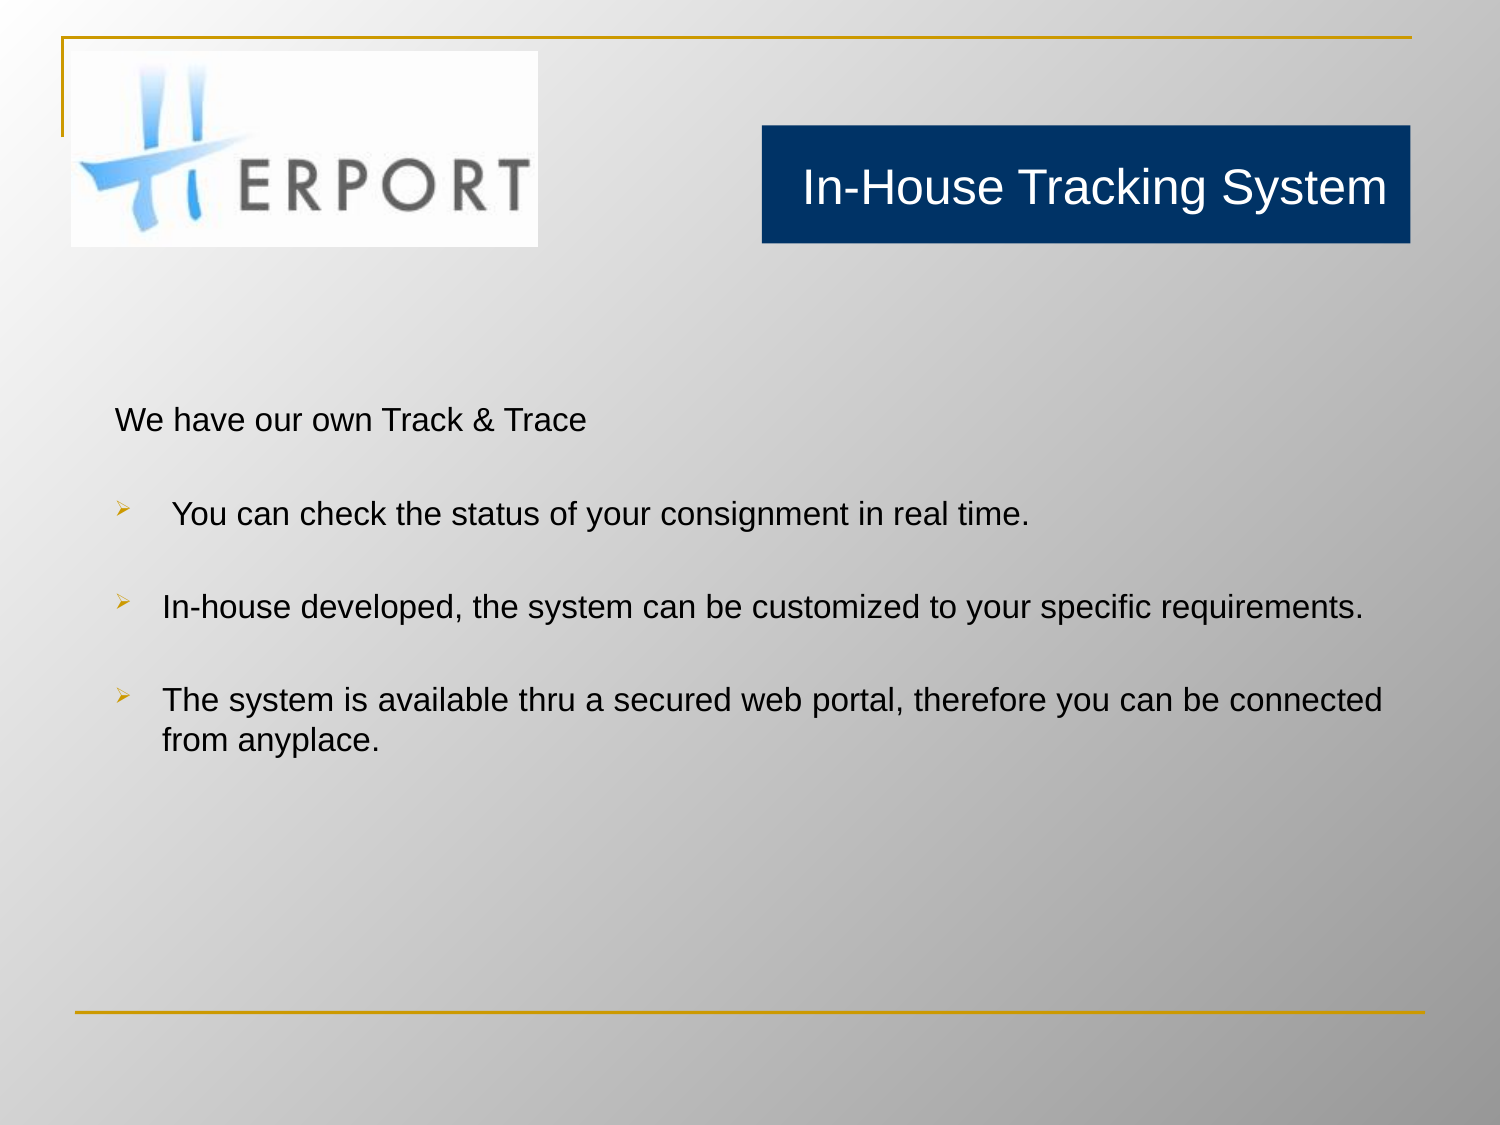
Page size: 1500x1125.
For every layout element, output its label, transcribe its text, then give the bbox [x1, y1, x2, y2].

text_box In-House Tracking System [761, 125, 1411, 244]
text_box [76, 432, 1117, 835]
text_box We have our own Track & Trace You can check the status of your consignment in real time. In-house developed, the system can be customized to your specific requirements. The system is available thru a secured web portal, therefore you can be connected from anyplace. [100, 339, 1400, 716]
picture [71, 51, 538, 247]
